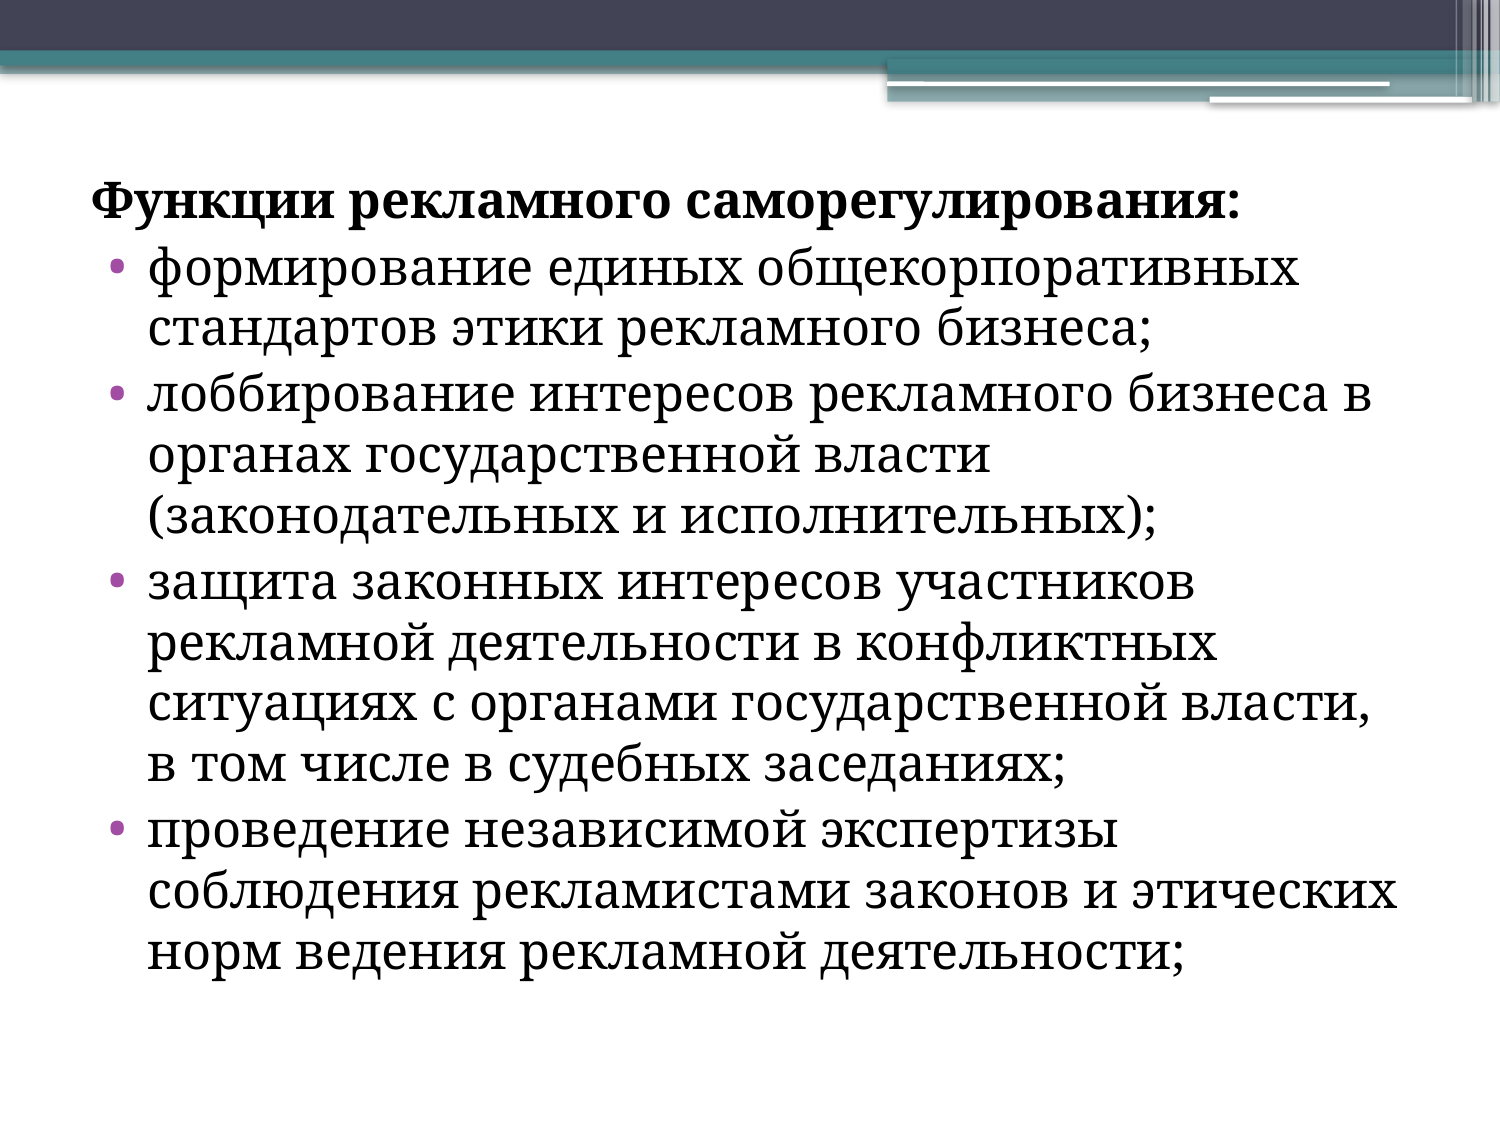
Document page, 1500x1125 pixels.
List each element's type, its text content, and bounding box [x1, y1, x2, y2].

list Функции рекламного саморегулирования: формирование единых общекорпоративных стандартов этики рекламного бизнеса; лоббирование интересов рекламного бизнеса в органах государственной власти (законодательных и исполнительных); защита законных интересов участников рекламной деятельности в конфликтных ситуациях с органами государственной власти, в том числе в судебных заседаниях; проведение независимой экспертизы соблюдения рекламистами законов и этических норм ведения рекламной деятельности; [76, 160, 1425, 1035]
